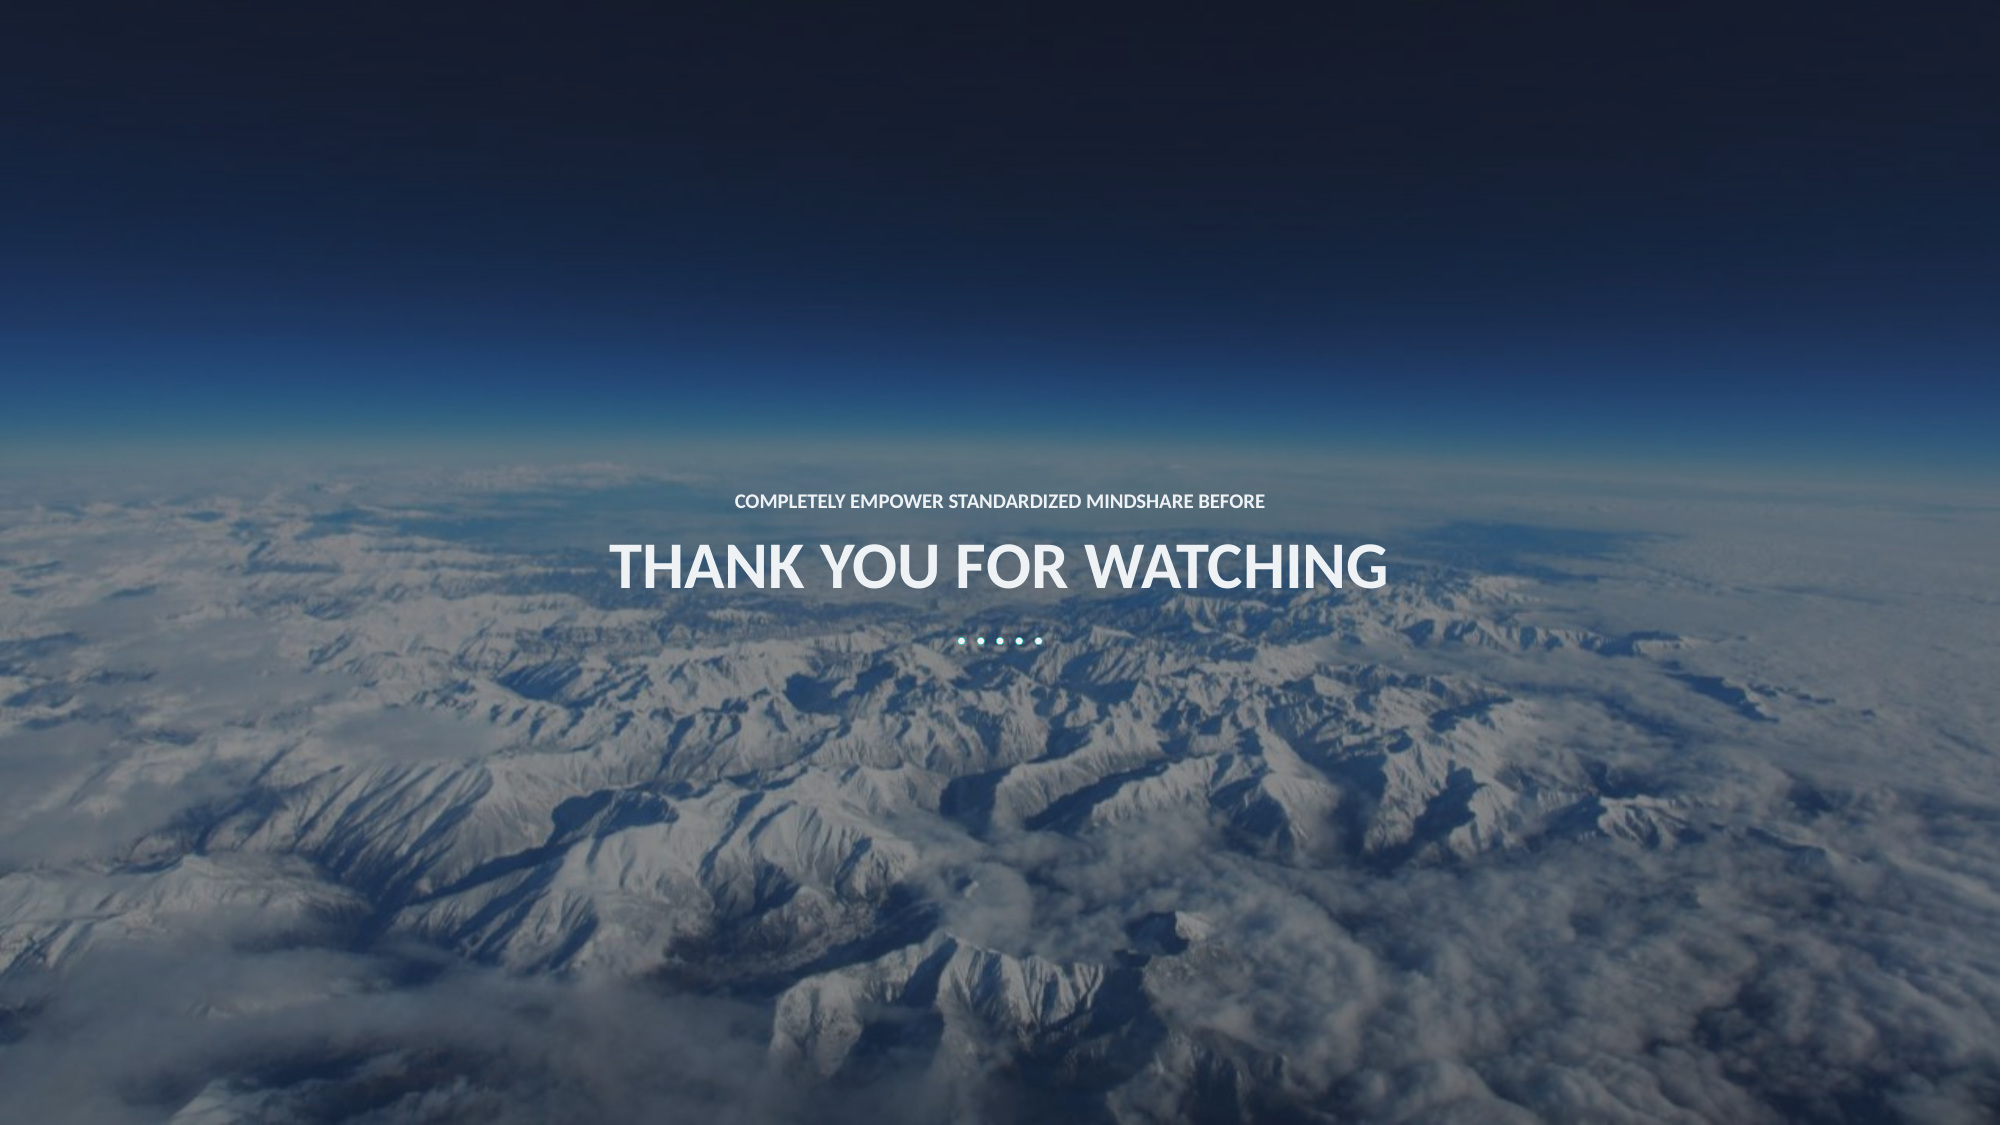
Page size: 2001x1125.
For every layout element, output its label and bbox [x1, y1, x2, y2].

picture [0, 0, 2000, 1125]
text_box [957, 637, 1043, 645]
